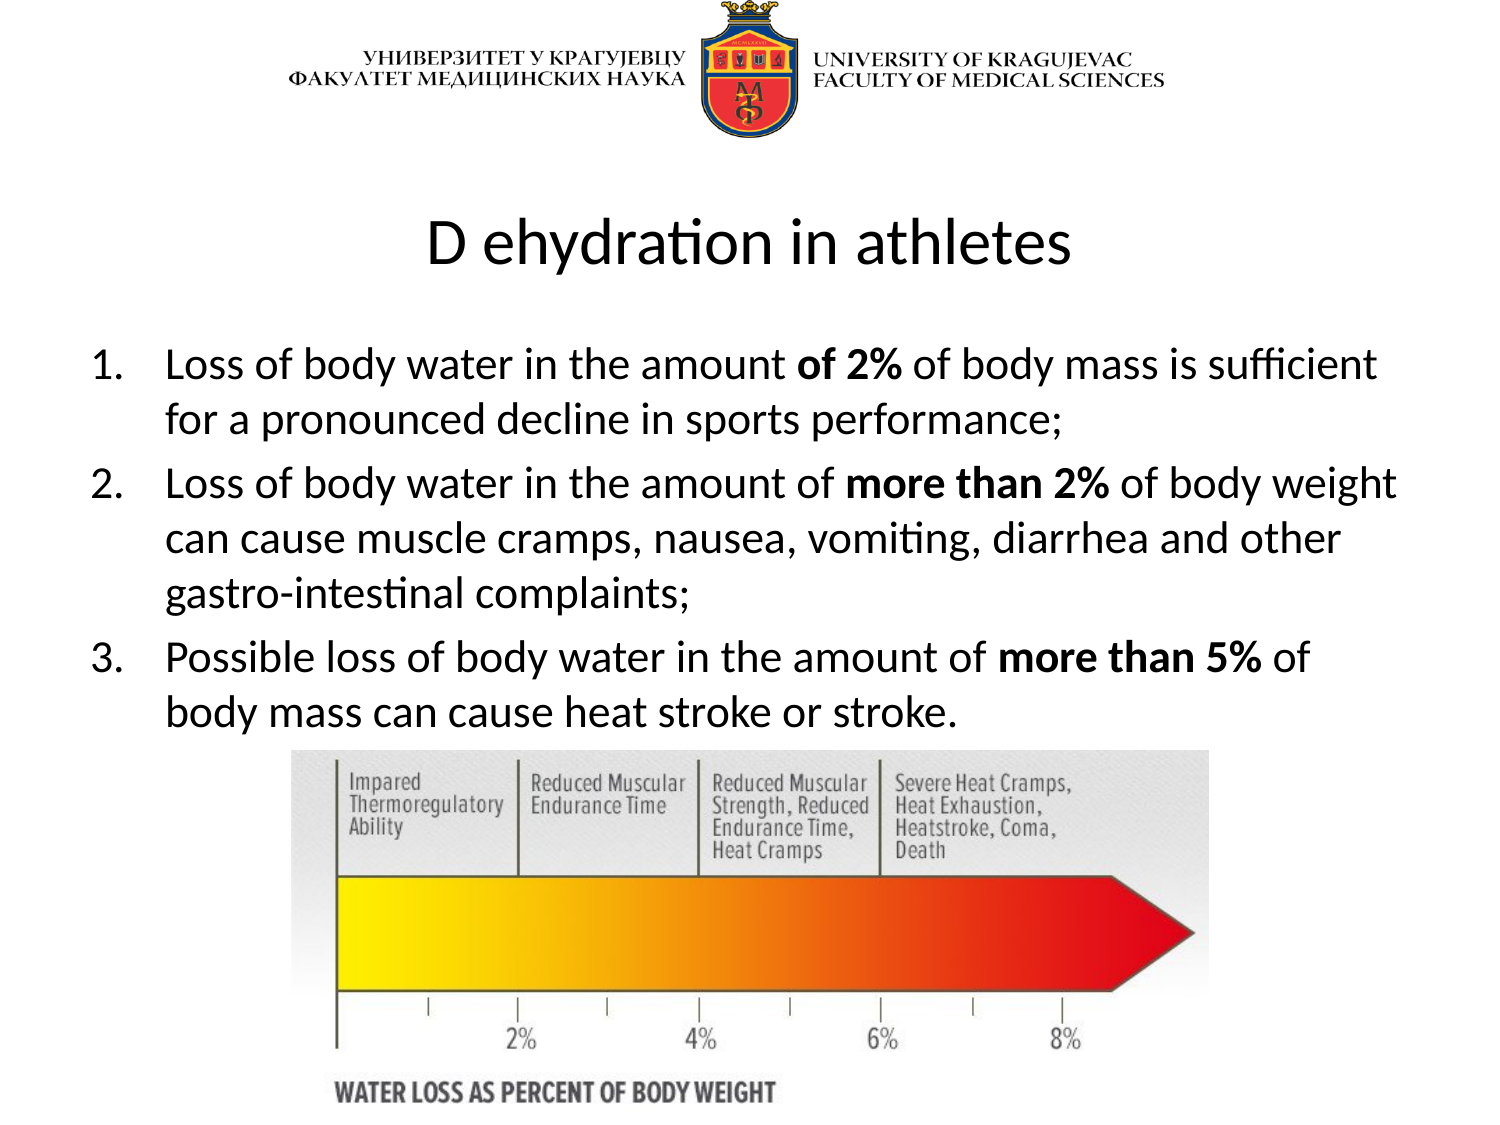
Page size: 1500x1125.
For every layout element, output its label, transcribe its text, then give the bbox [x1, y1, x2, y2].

picture [289, 0, 1164, 138]
list Loss of body water in the amount of 2% of body mass is sufficient for a pronounced decline in sports performance; Loss of body water in the amount of more than 2% of body weight can cause muscle cramps, nausea, vomiting, diarrhea and other gastro-intestinal complaints; Possible loss of body water in the amount of more than 5% of body mass can cause heat stroke or stroke. [74, 326, 1426, 1107]
title D ehydration in athletes [74, 162, 1426, 315]
picture [290, 750, 1210, 1118]
